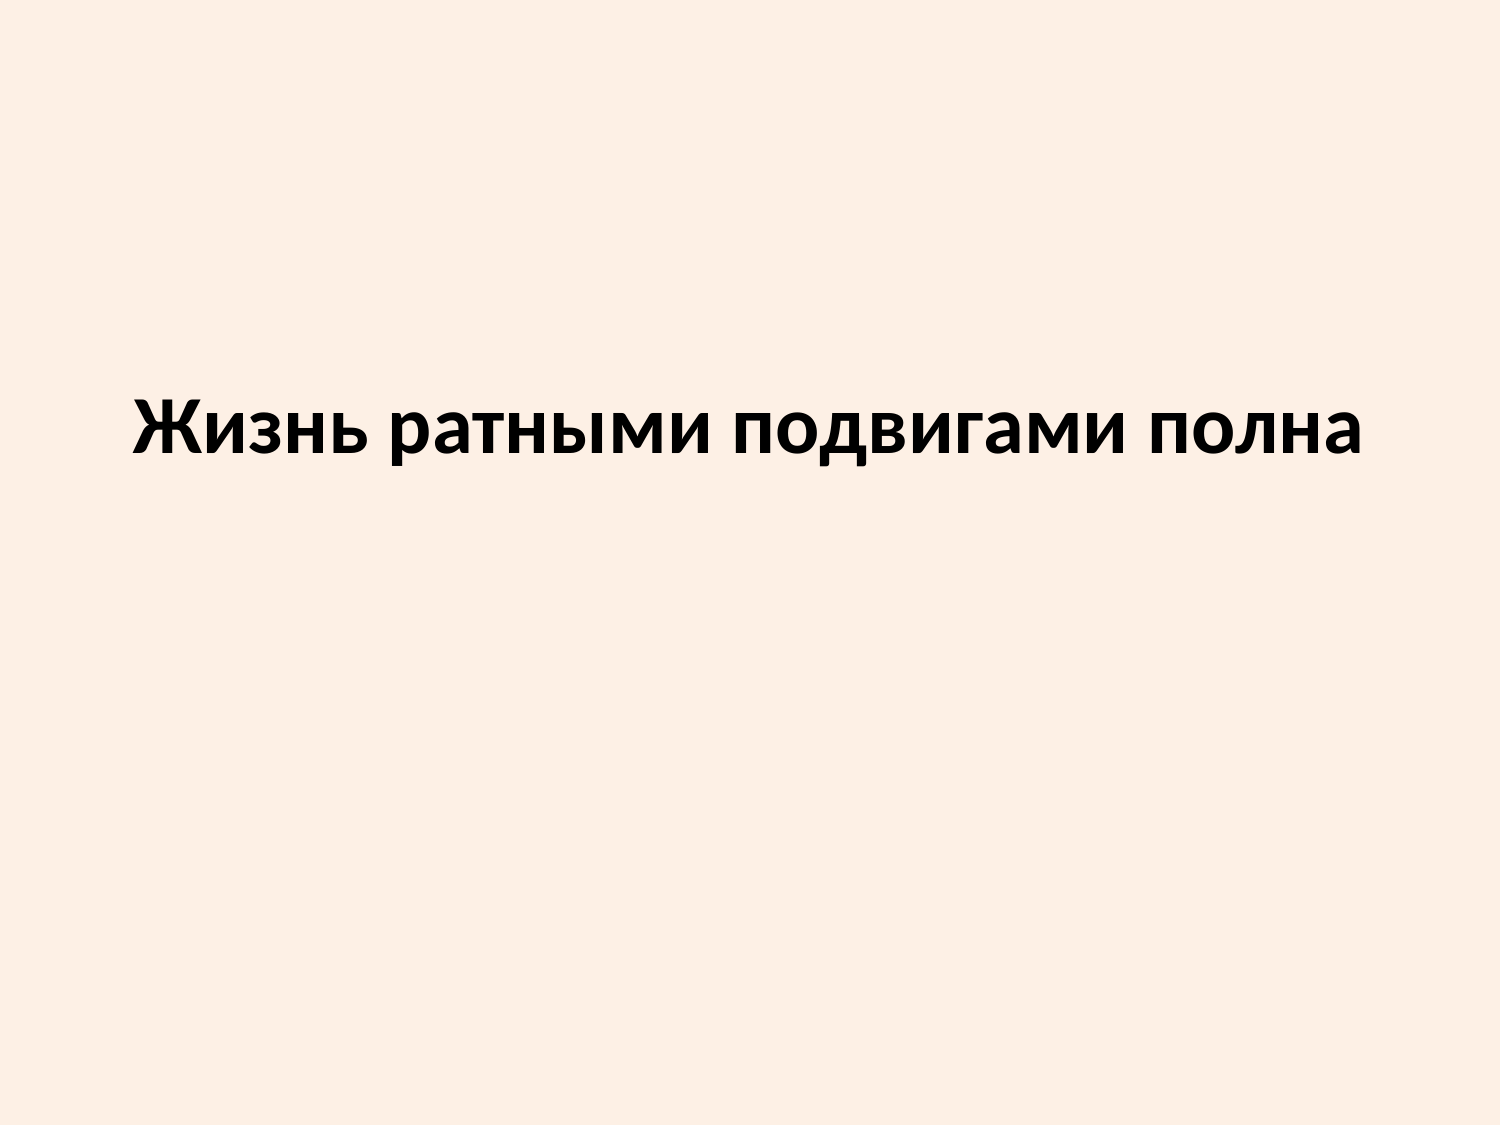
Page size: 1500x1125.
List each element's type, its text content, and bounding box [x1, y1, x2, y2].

title Жизнь ратными подвигами полна [112, 349, 1388, 591]
